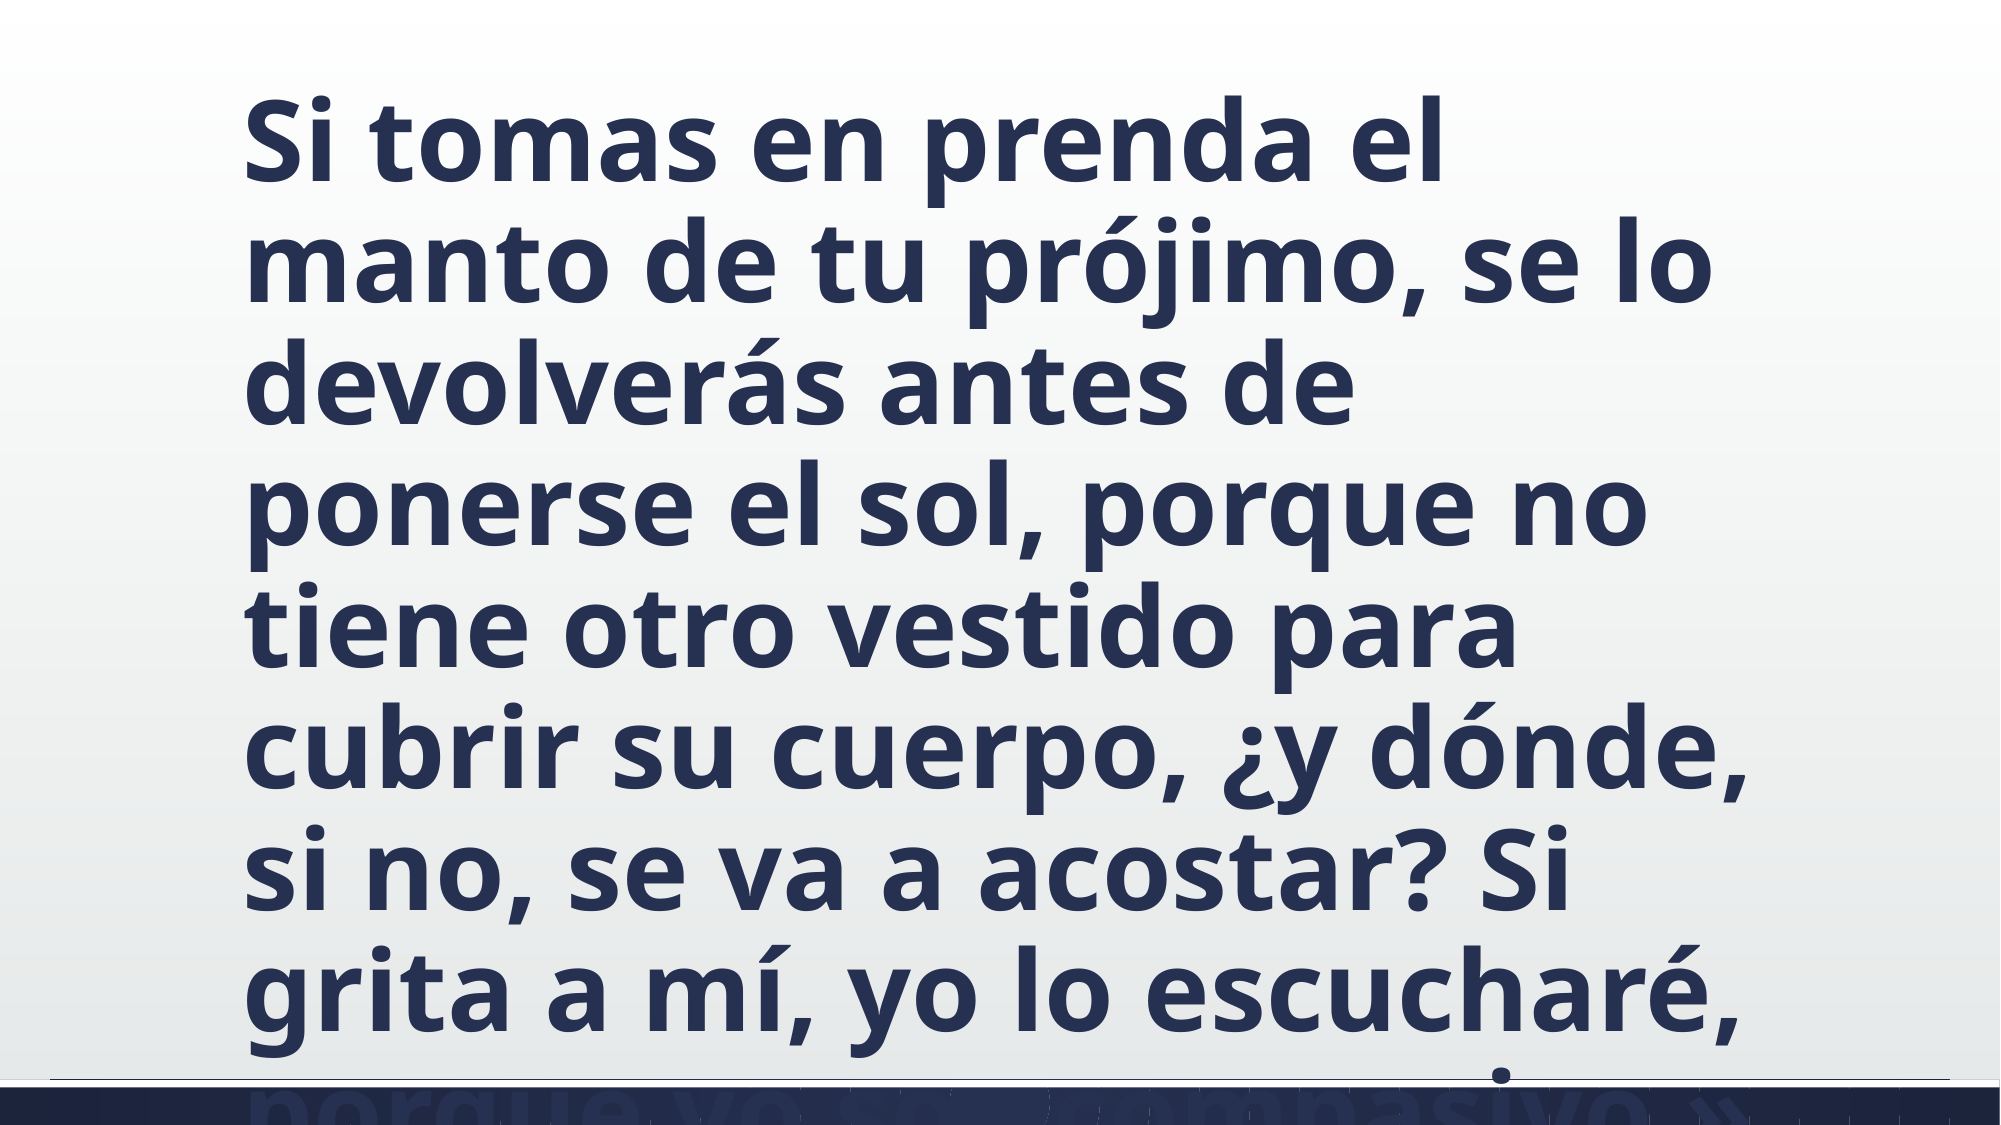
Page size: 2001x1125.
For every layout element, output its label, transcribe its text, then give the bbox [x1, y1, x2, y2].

list Si tomas en prenda el manto de tu prójimo, se lo devolverás antes de ponerse el sol, porque no tiene otro vestido para cubrir su cuerpo, ¿y dónde, si no, se va a acostar? Si grita a mí, yo lo escucharé, porque yo soy compasivo.» [219, 76, 1780, 990]
